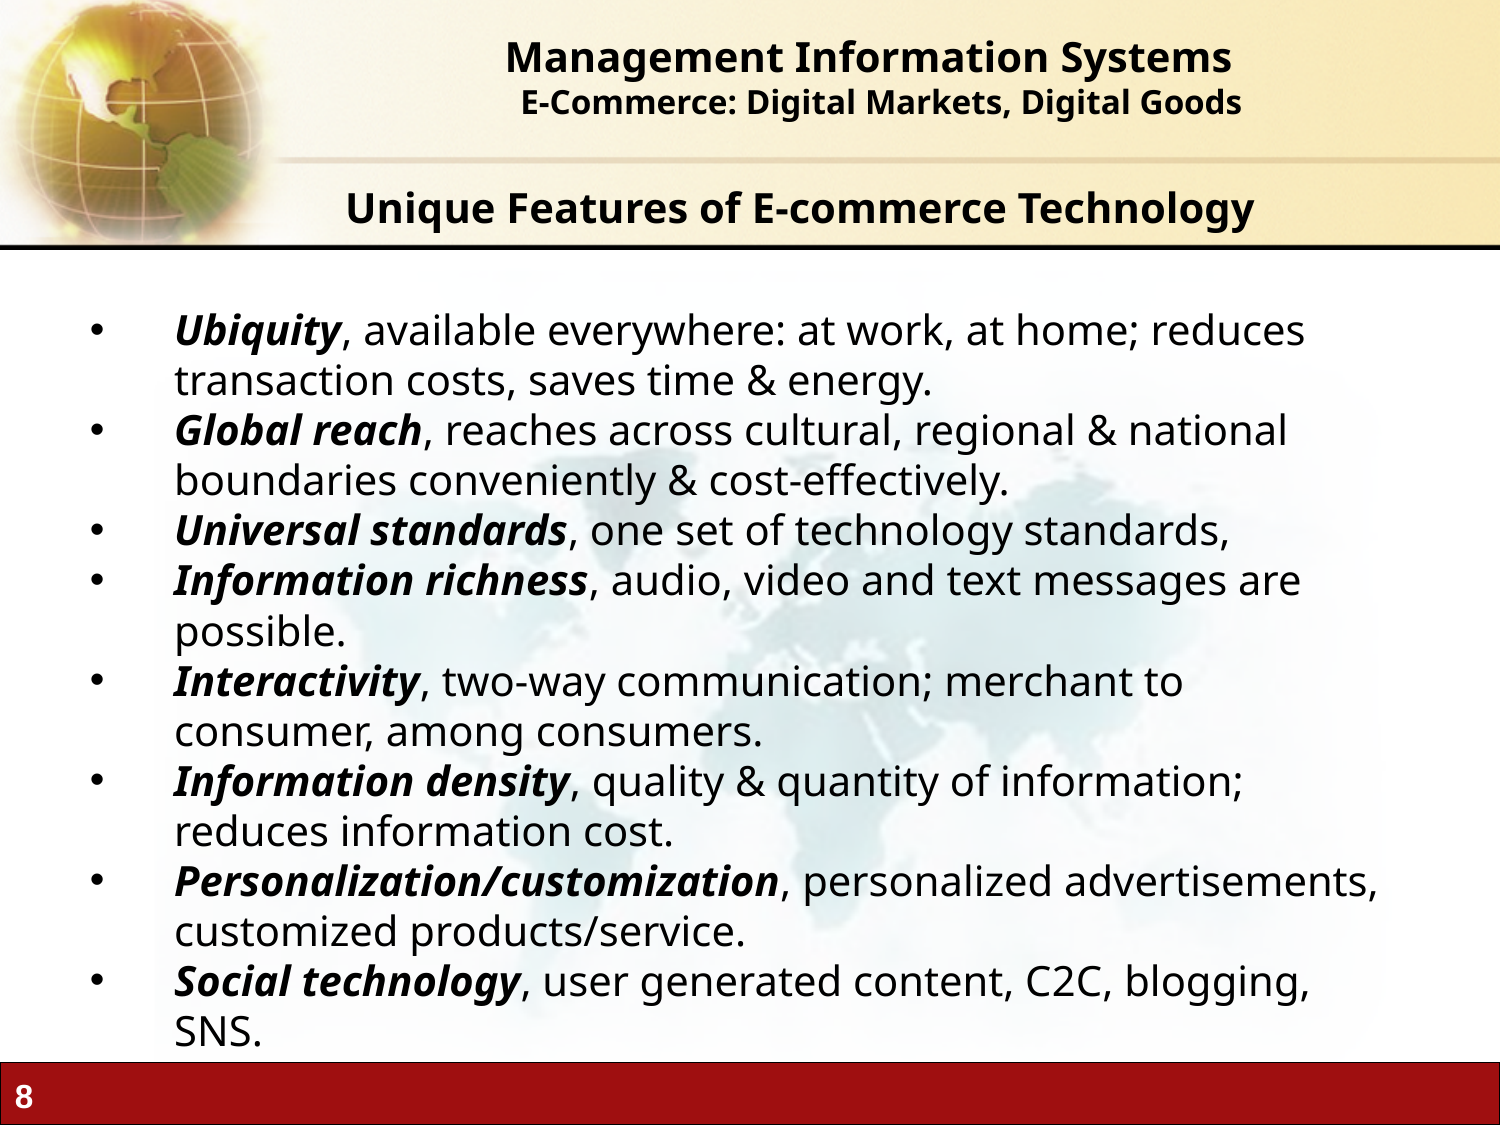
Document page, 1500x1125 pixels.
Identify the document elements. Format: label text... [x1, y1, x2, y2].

text_box Unique Features of E-commerce Technology [262, 174, 1338, 240]
text_box Management Information Systems E-Commerce: Digital Markets, Digital Goods [237, 32, 1500, 119]
picture [0, 0, 1500, 1062]
text_box Ubiquity, available everywhere: at work, at home; reduces transaction costs, saves time & energy. Global reach, reaches across cultural, regional & national boundaries conveniently & cost-effectively. Universal standards, one set of technology standards, Information richness, audio, video and text messages are possible. Interactivity, two-way communication; merchant to consumer, among consumers. Information density, quality & quantity of information; reduces information cost. Personalization/customization, personalized advertisements, customized products/service. Social technology, user generated content, C2C, blogging, SNS. [75, 296, 1400, 1022]
